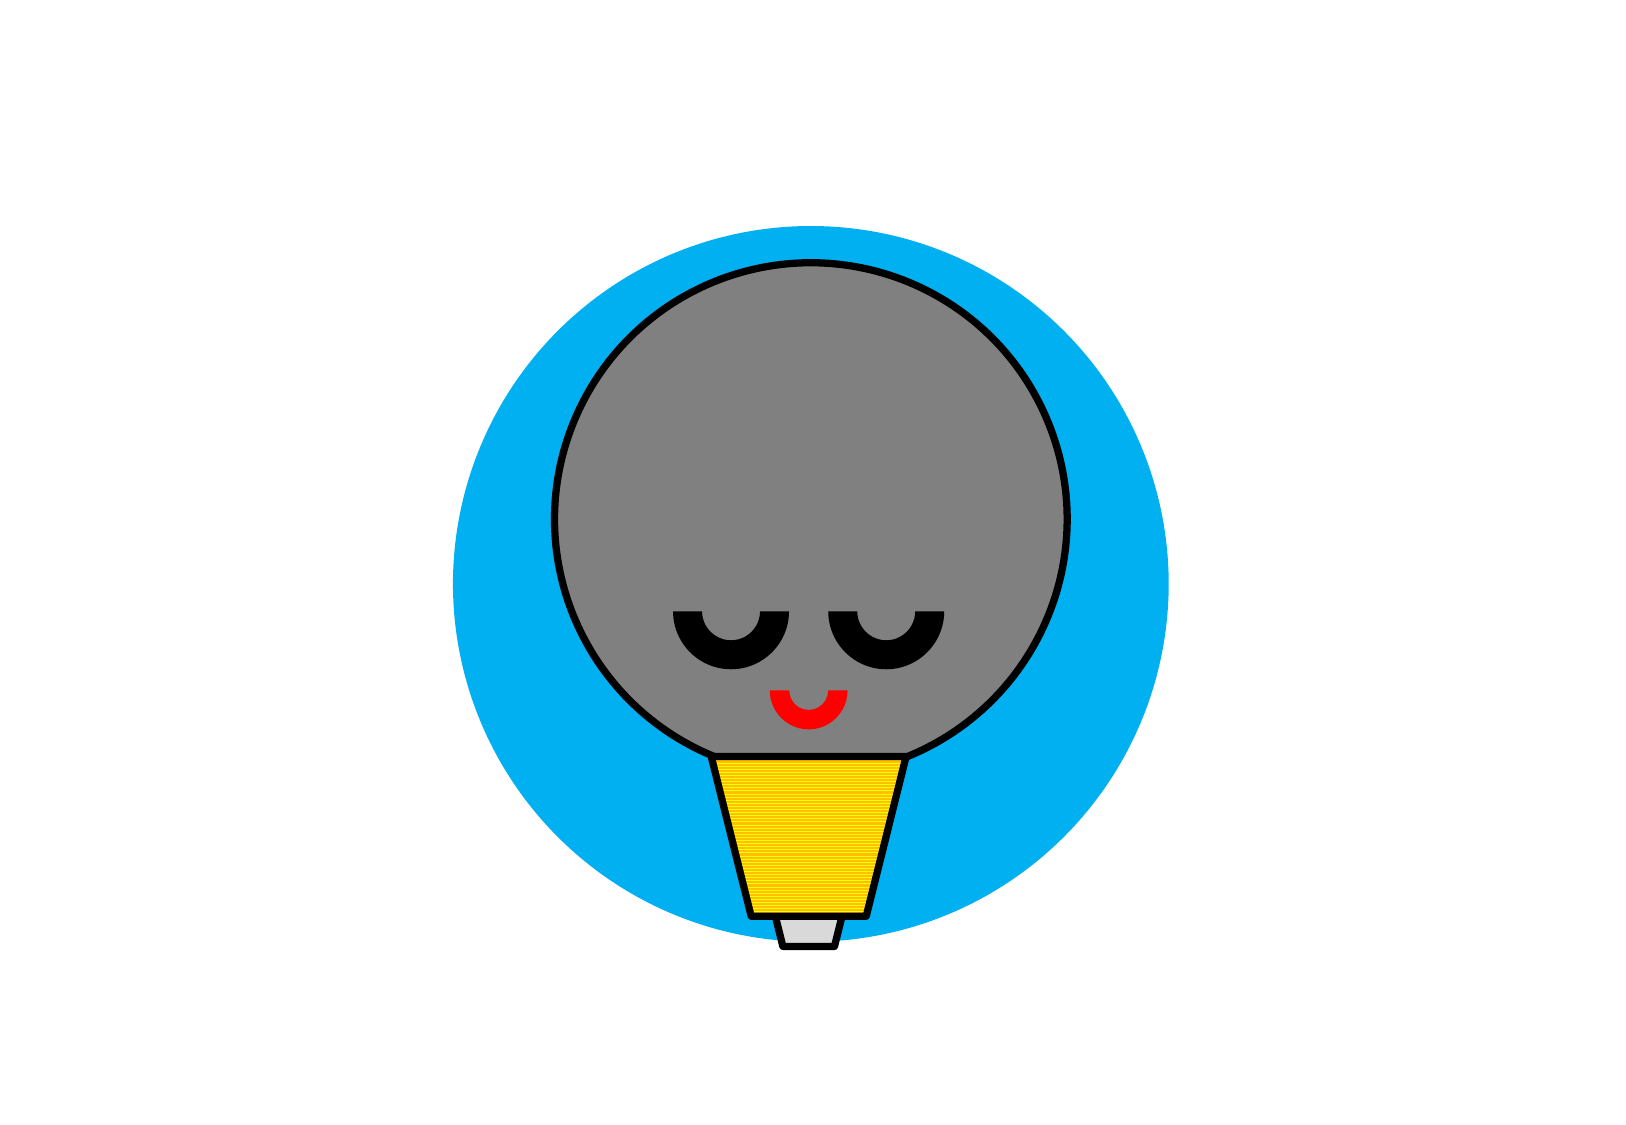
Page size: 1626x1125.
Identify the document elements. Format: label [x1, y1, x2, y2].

text_box [452, 225, 1169, 947]
